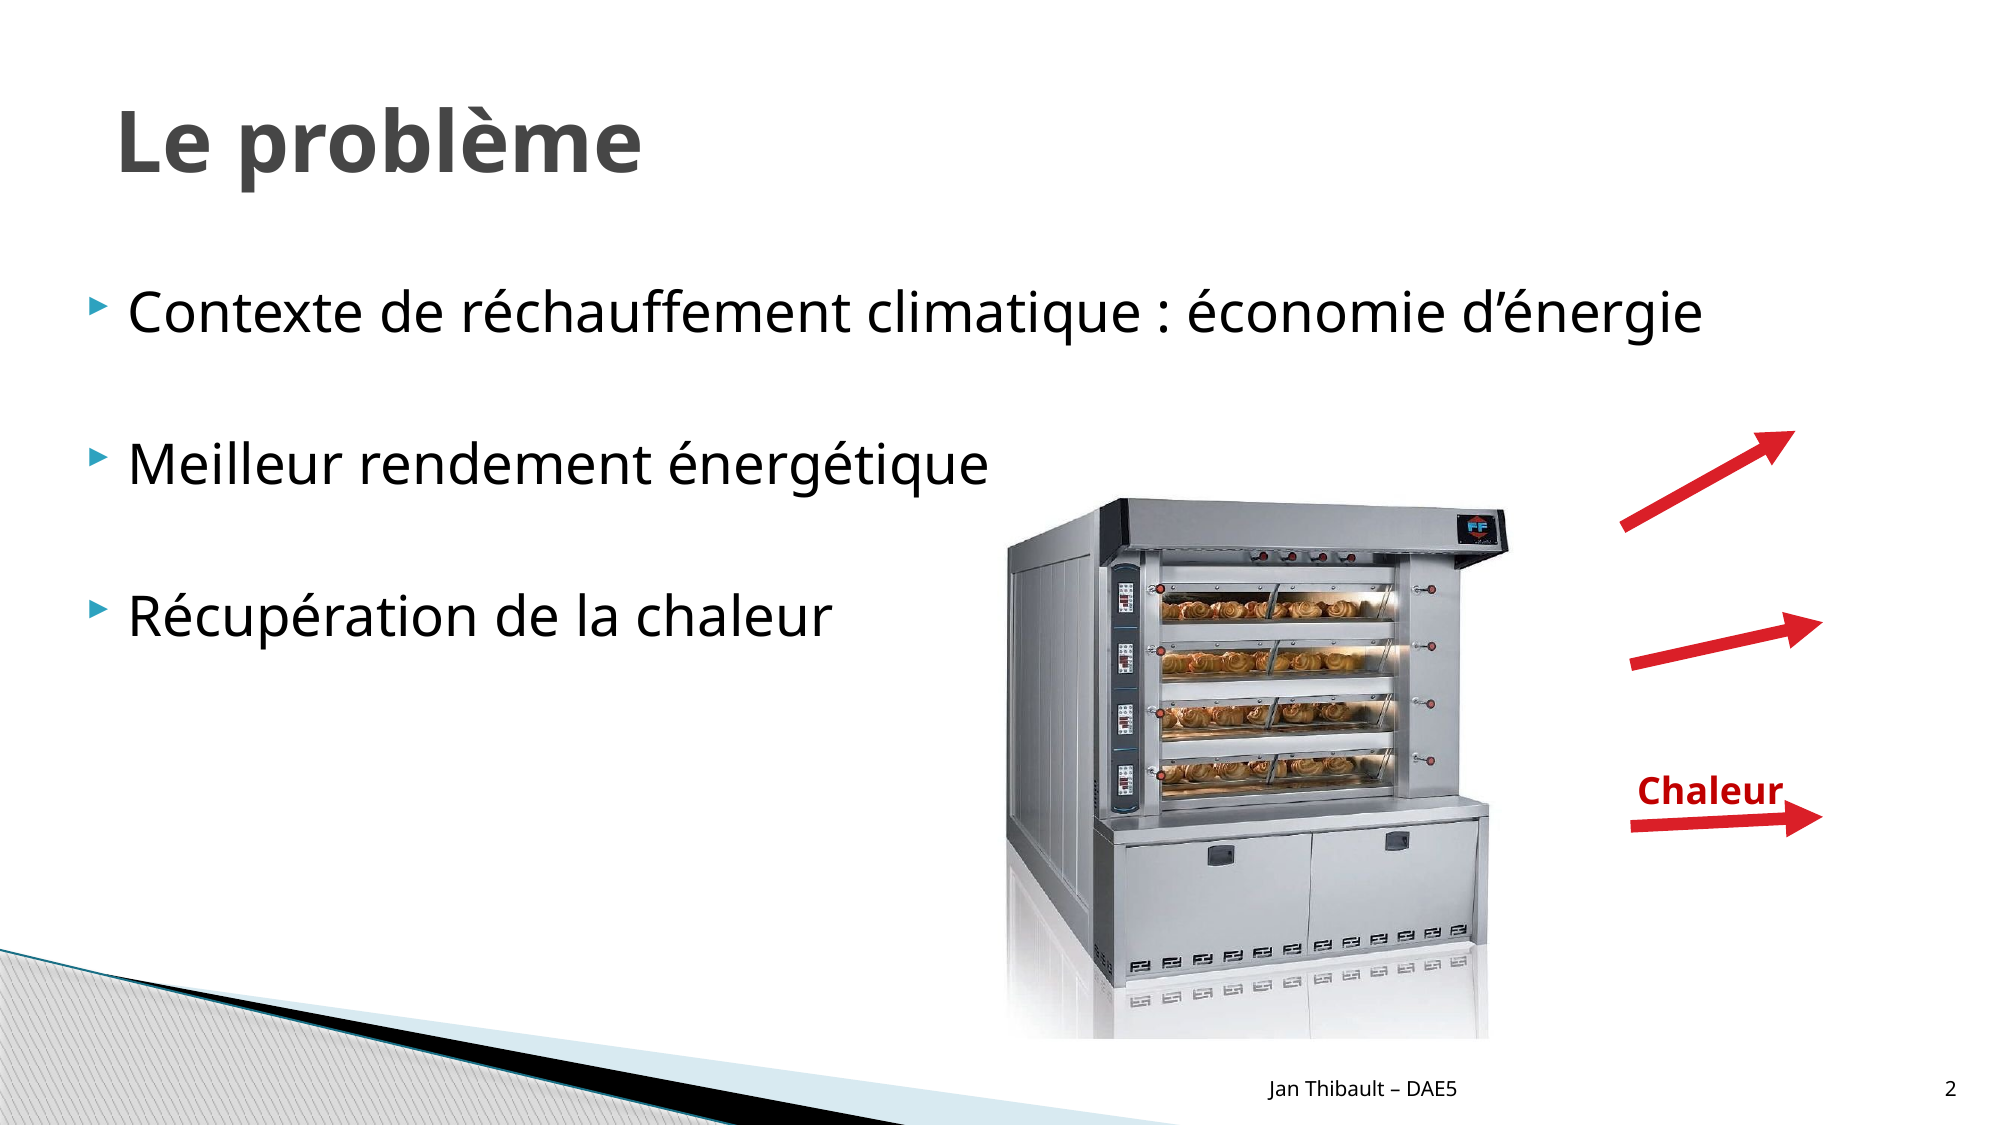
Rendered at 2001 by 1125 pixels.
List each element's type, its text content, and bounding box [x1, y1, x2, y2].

footer Jan Thibault – DAE5 [957, 1051, 1473, 1112]
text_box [1630, 816, 1824, 827]
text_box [1622, 430, 1796, 528]
picture [973, 488, 1537, 1052]
text_box Chaleur [1622, 759, 1884, 820]
list Contexte de réchauffement climatique : économie d’énergie Meilleur rendement énergétique Récupération de la chaleur [53, 268, 1932, 1066]
slide_number 2 [1891, 1051, 1972, 1112]
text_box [1630, 621, 1824, 666]
title Le problème [99, 45, 1900, 233]
